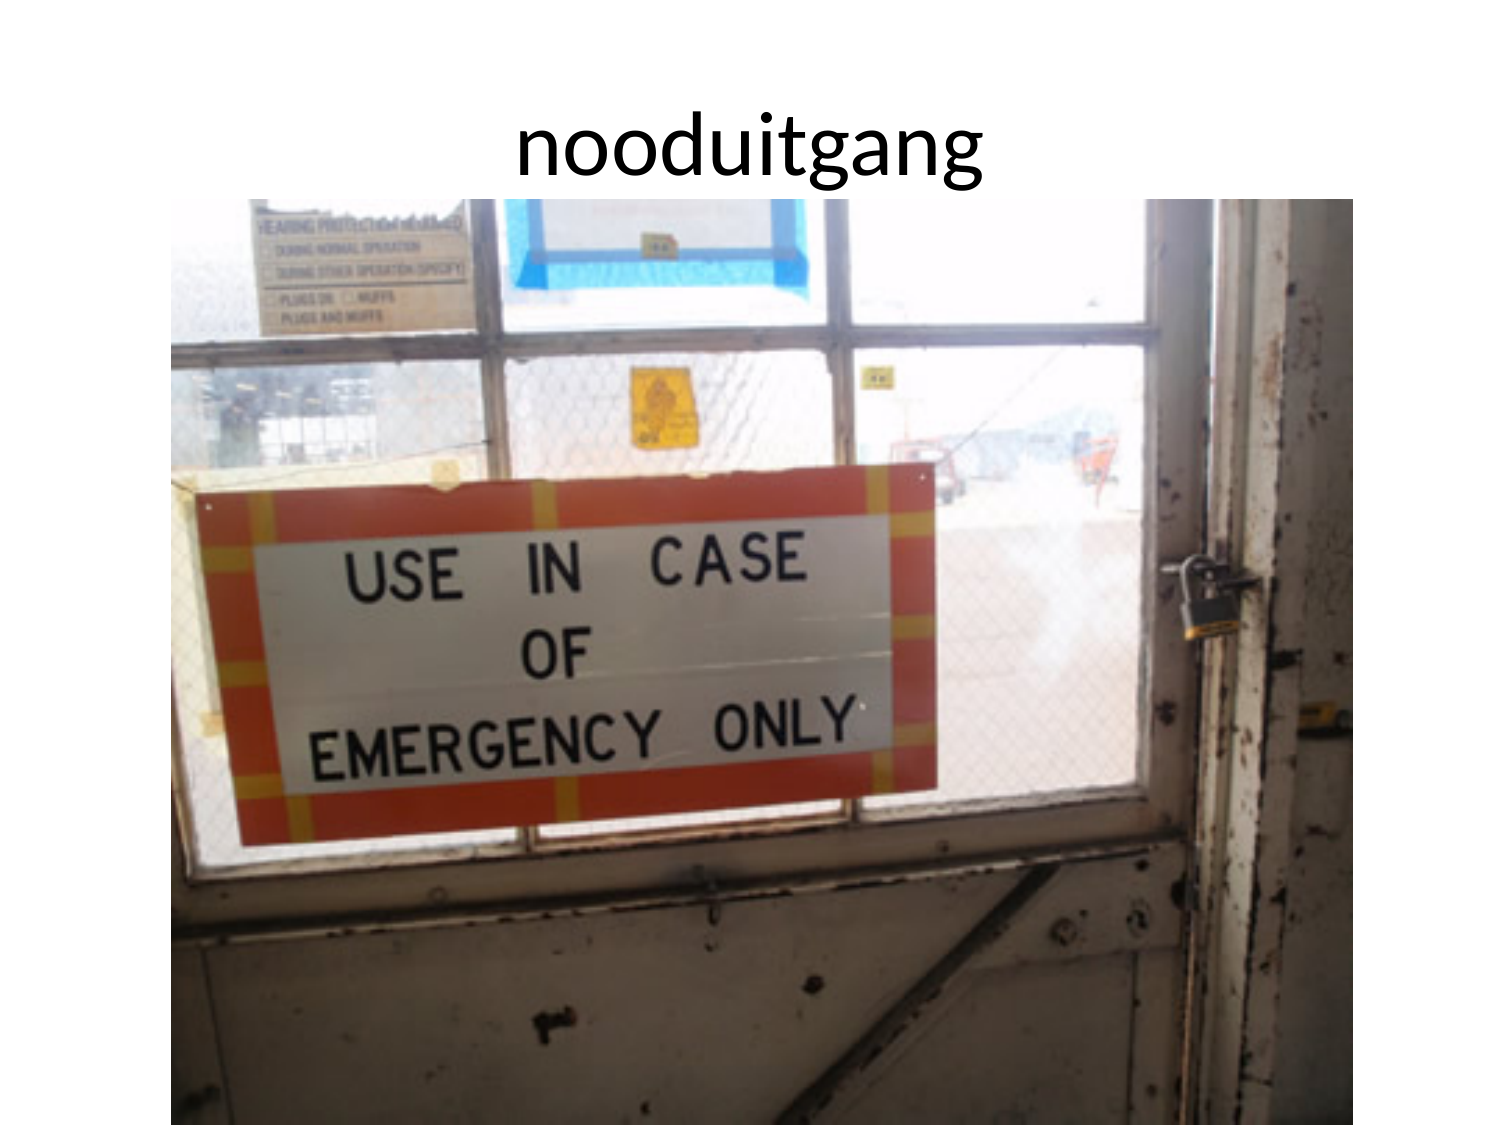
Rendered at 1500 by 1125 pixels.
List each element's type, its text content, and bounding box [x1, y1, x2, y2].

title nooduitgang [75, 45, 1425, 233]
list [170, 198, 1353, 1125]
